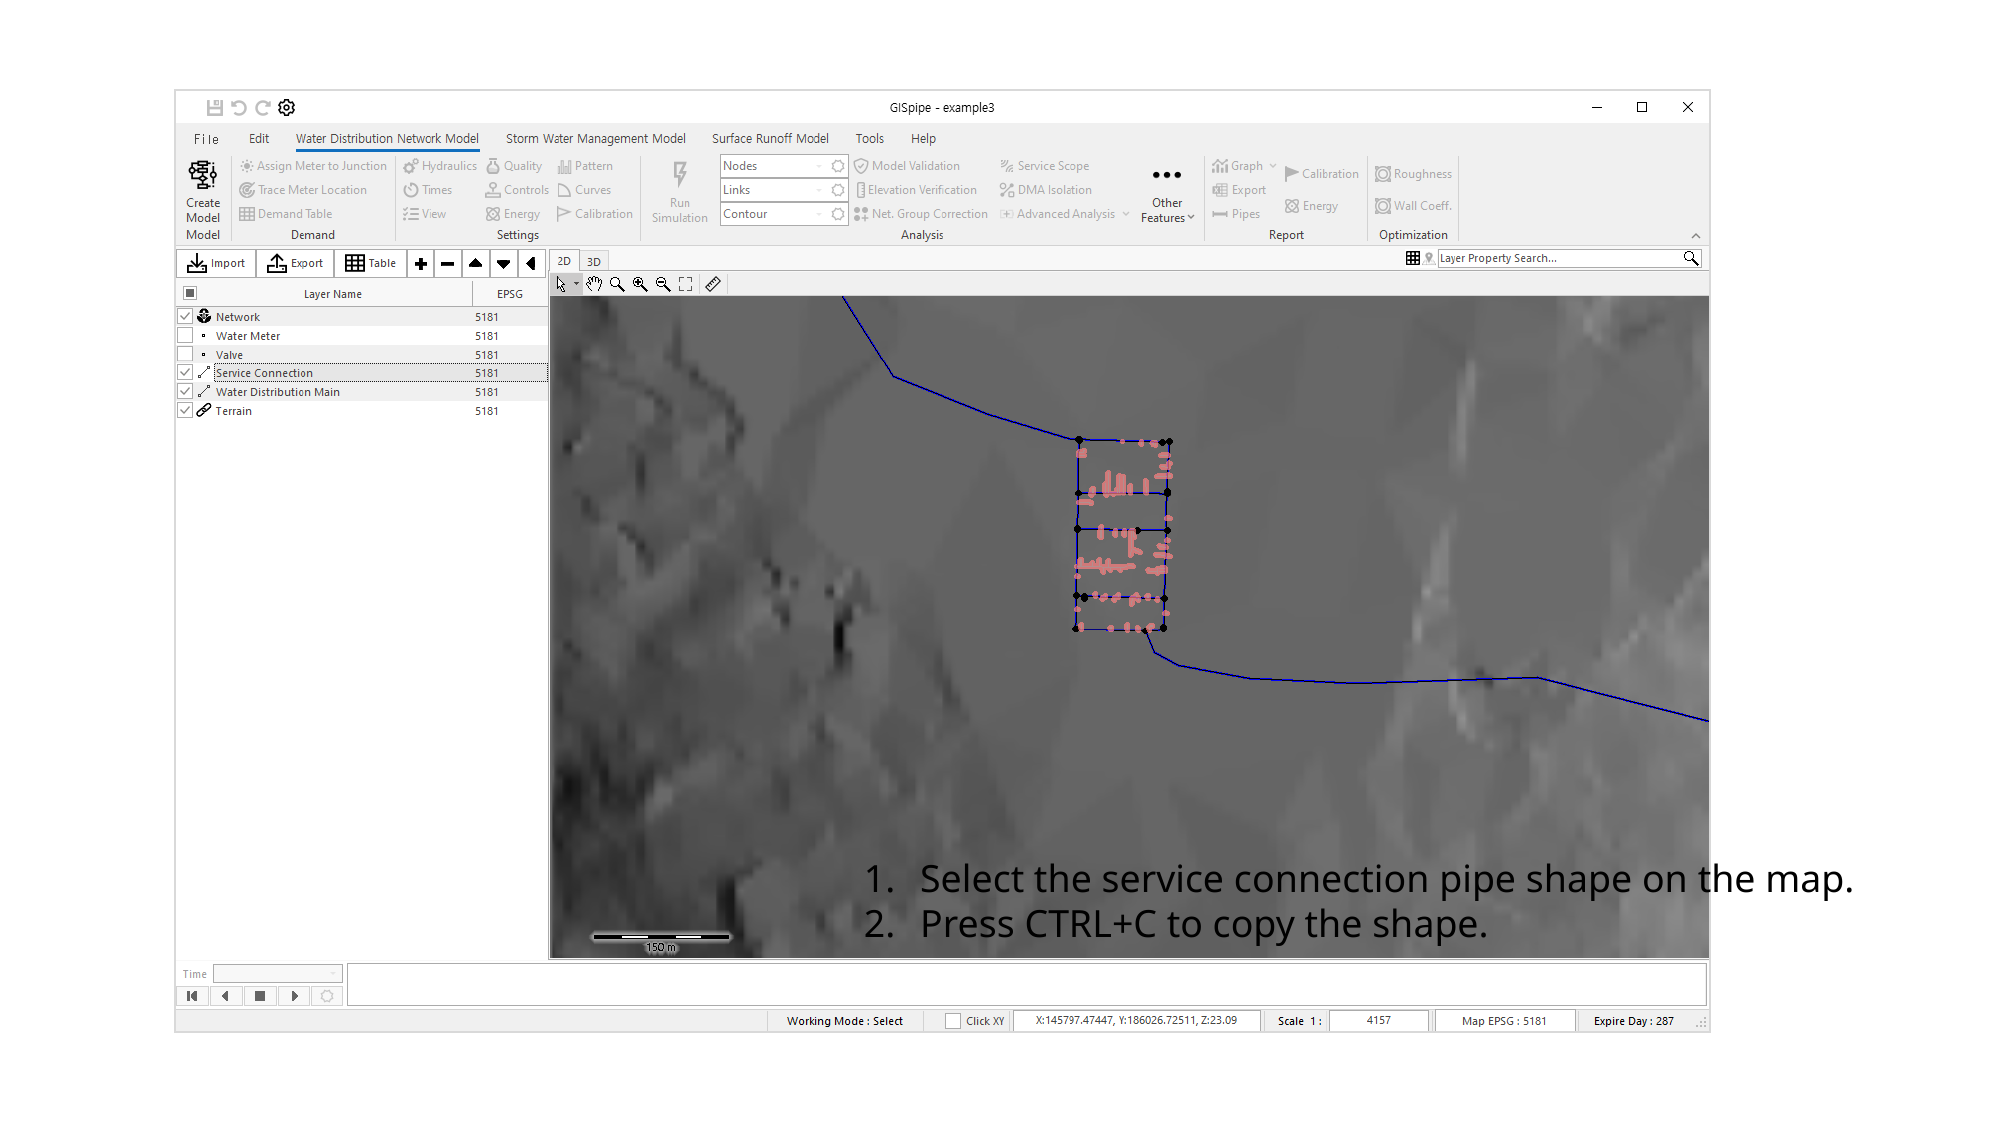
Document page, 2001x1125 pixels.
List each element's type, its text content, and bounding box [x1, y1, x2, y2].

picture [174, 92, 1711, 1033]
text_box Select the service connection pipe shape on the map. Press CTRL+C to copy the shape. [1711, 847, 1871, 953]
